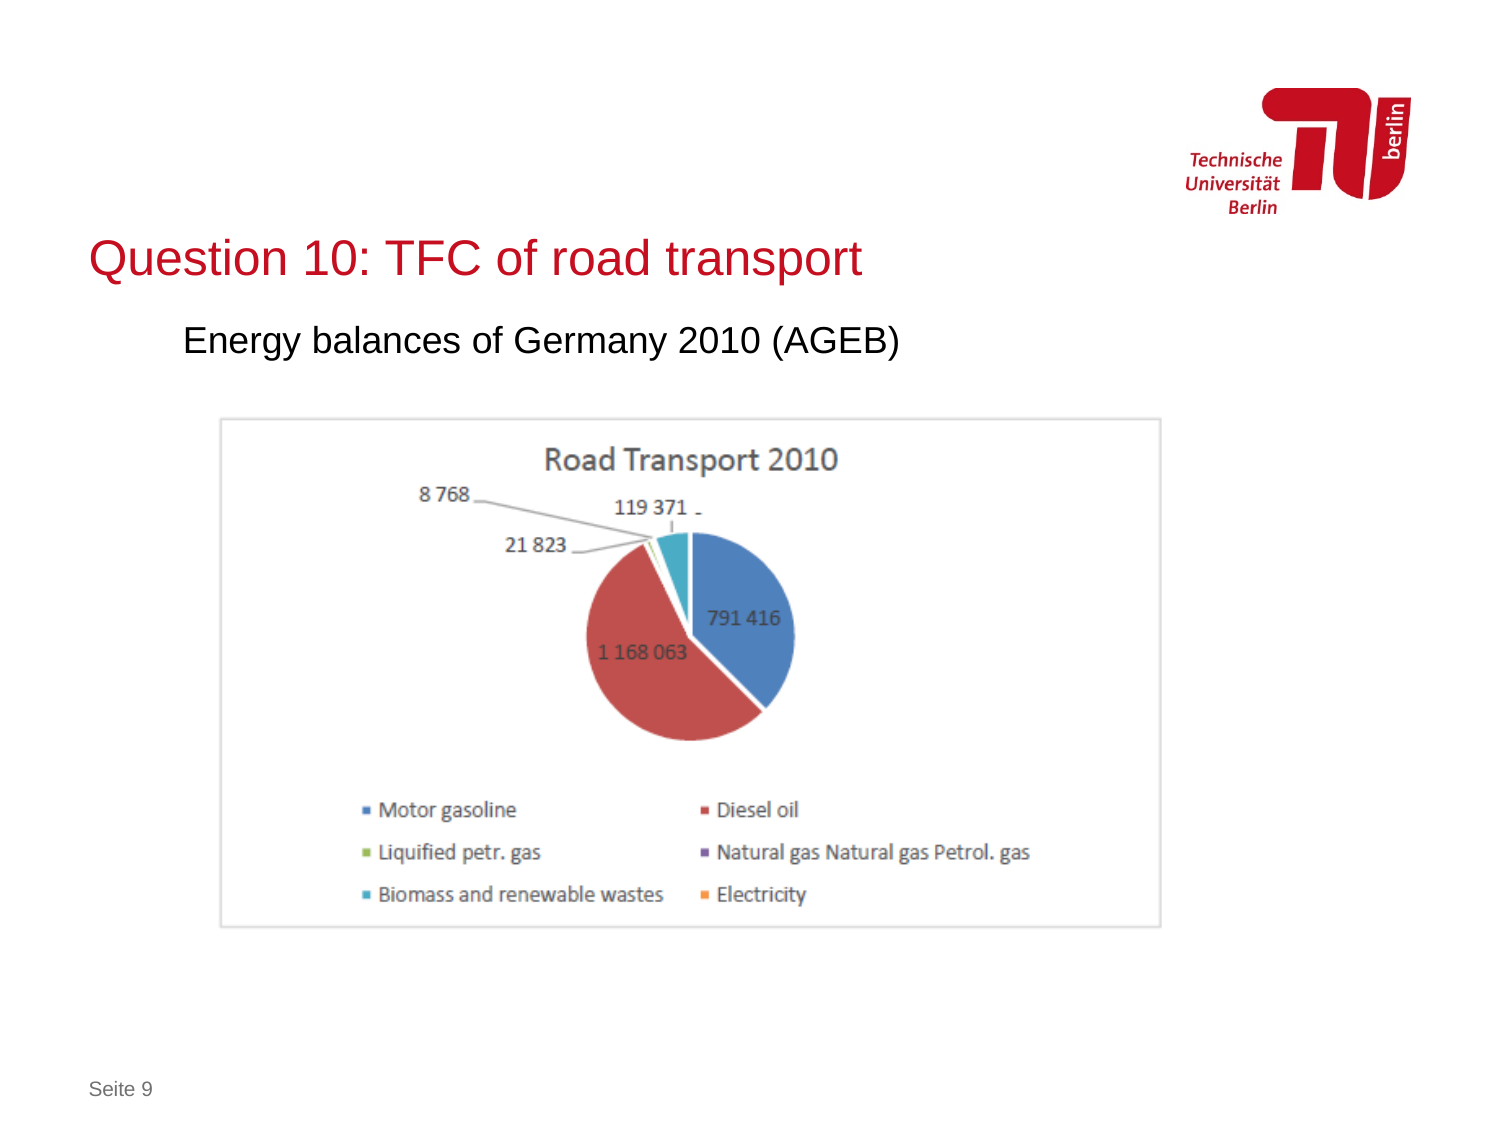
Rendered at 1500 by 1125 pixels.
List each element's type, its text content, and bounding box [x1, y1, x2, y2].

picture [206, 401, 1173, 944]
slide_number Seite 9 [88, 1075, 1176, 1101]
picture [1186, 88, 1411, 214]
title Question 10: TFC of road transport [88, 226, 1411, 286]
list Energy balances of Germany 2010 (AGEB) [183, 315, 1294, 983]
